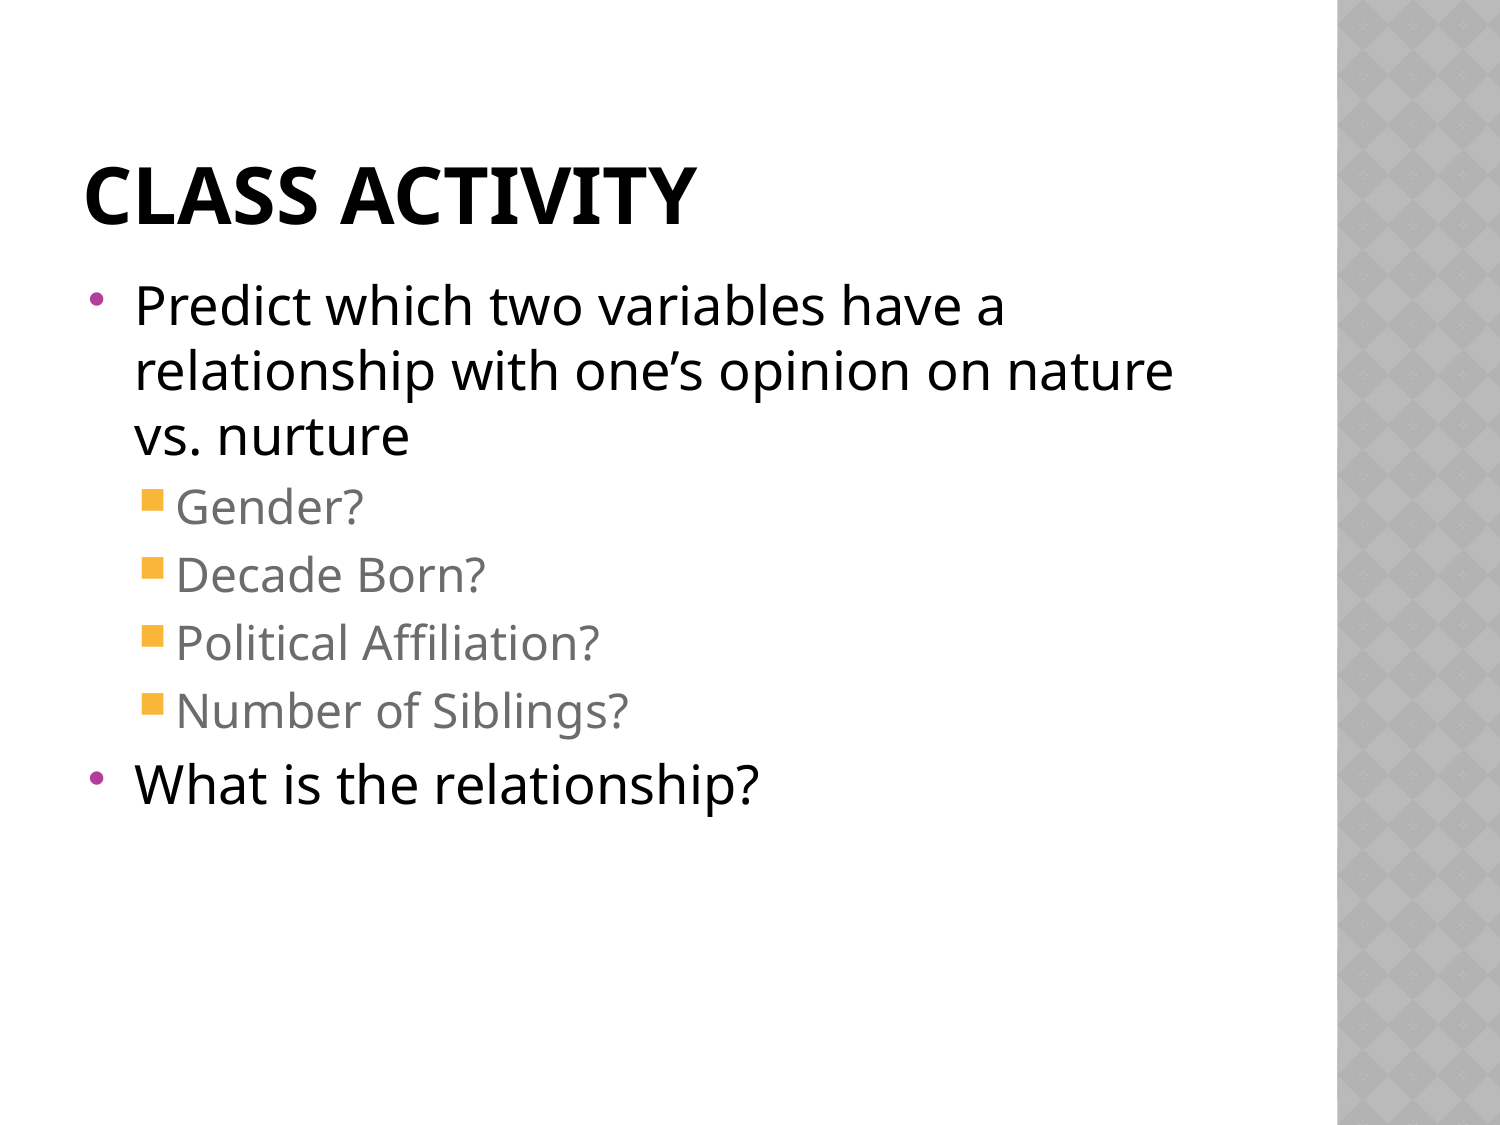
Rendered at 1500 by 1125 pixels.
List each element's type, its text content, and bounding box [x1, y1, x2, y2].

list Predict which two variables have a relationship with one’s opinion on nature vs. nurture Gender? Decade Born? Political Affiliation? Number of Siblings? What is the relationship? [74, 263, 1263, 1060]
title Class activity [75, 52, 1263, 240]
